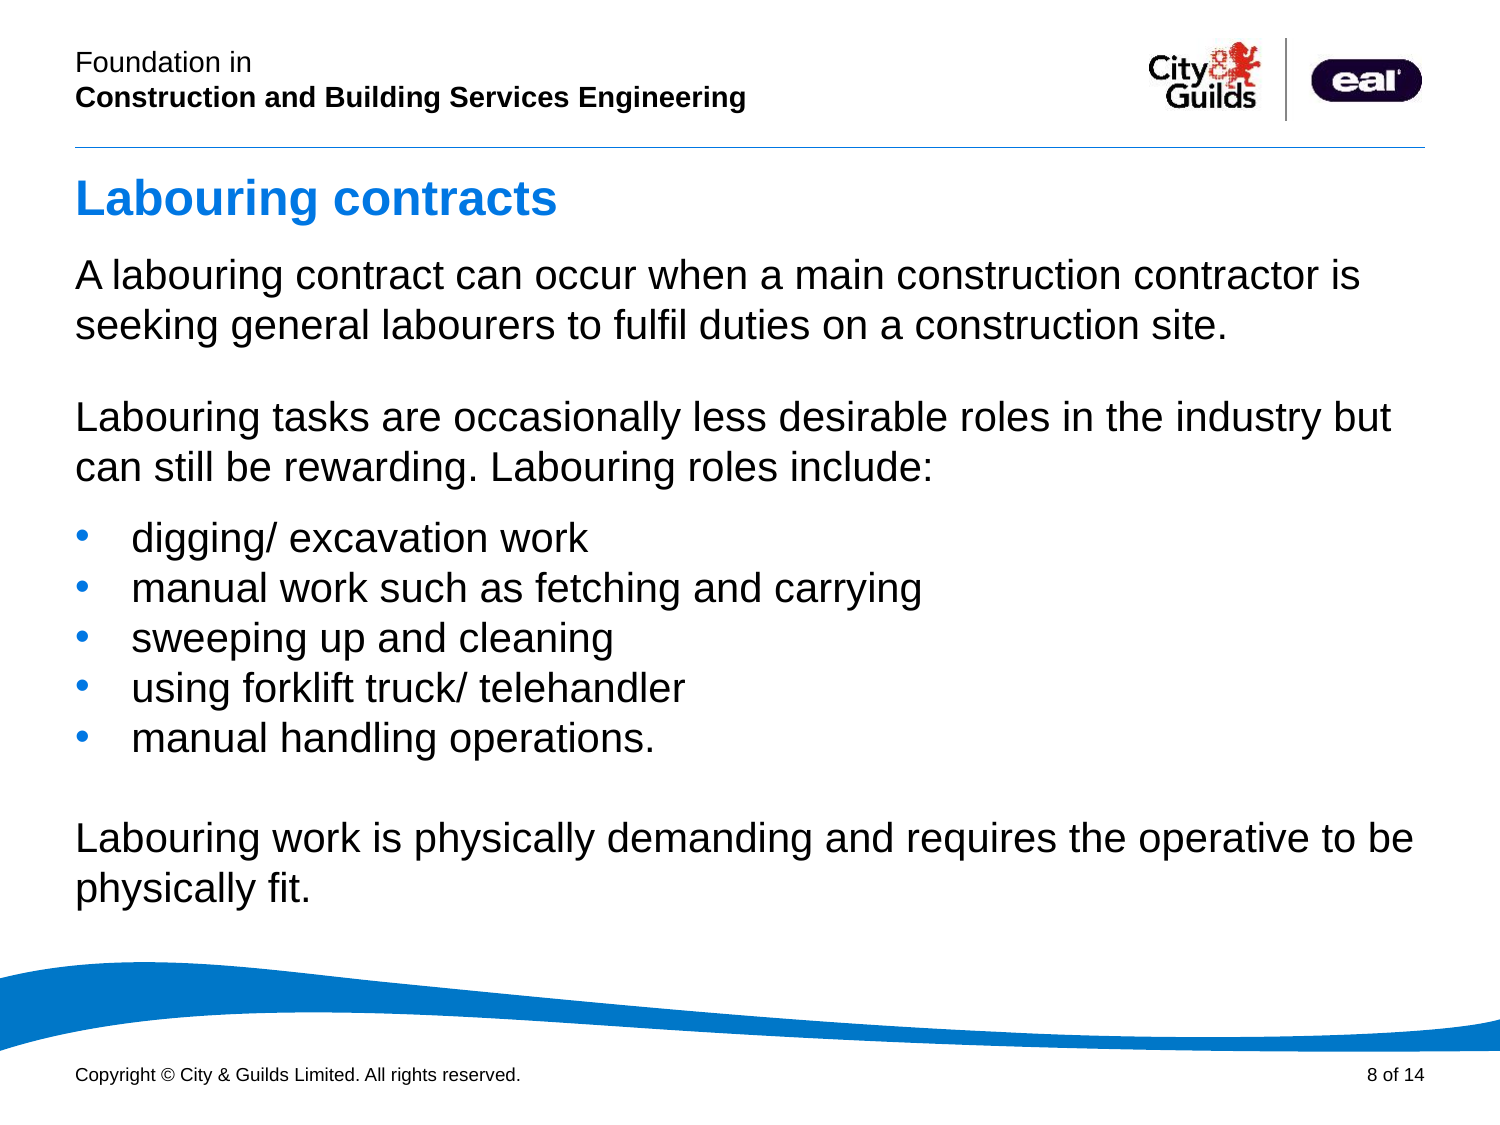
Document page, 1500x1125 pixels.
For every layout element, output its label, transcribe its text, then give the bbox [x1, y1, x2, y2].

picture [1149, 38, 1422, 121]
list A labouring contract can occur when a main construction contractor is seeking general labourers to fulfil duties on a construction site. Labouring tasks are occasionally less desirable roles in the industry but can still be rewarding. Labouring roles include: digging/ excavation work manual work such as fetching and carrying sweeping up and cleaning using forklift truck/ telehandler manual handling operations. Labouring work is physically demanding and requires the operative to be physically fit. [74, 247, 1471, 946]
title Labouring contracts [74, 165, 1426, 229]
